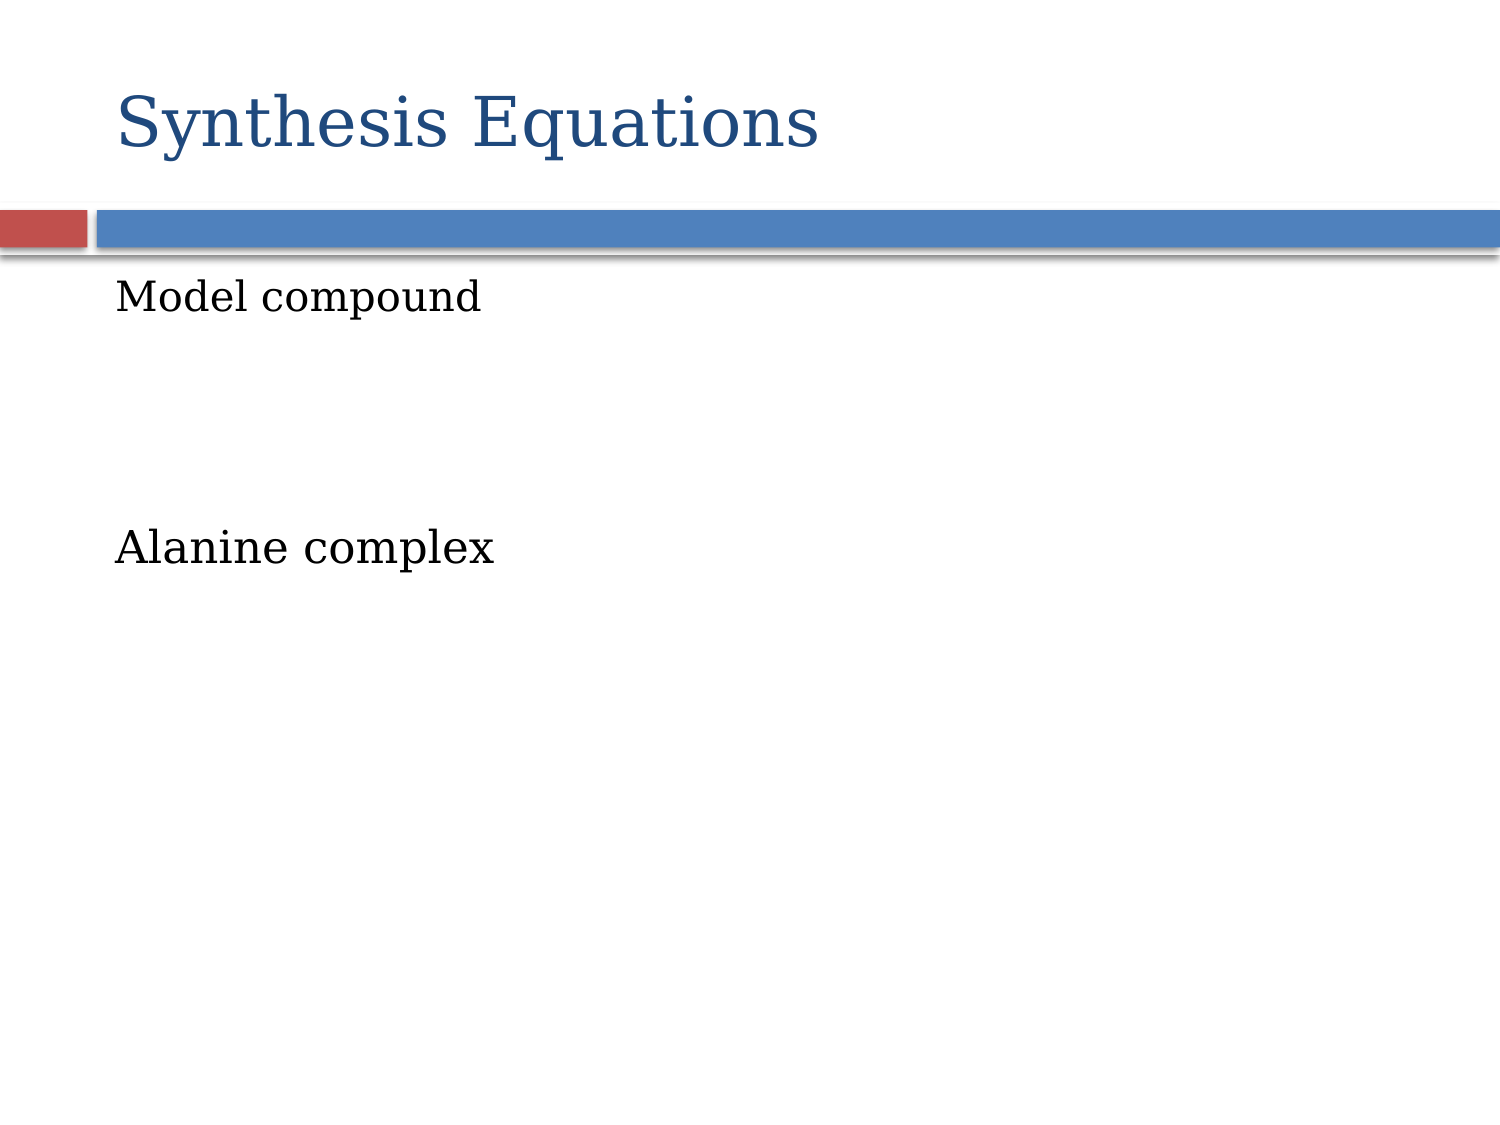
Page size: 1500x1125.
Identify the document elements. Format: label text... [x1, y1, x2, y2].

title Synthesis Equations [100, 37, 1438, 200]
